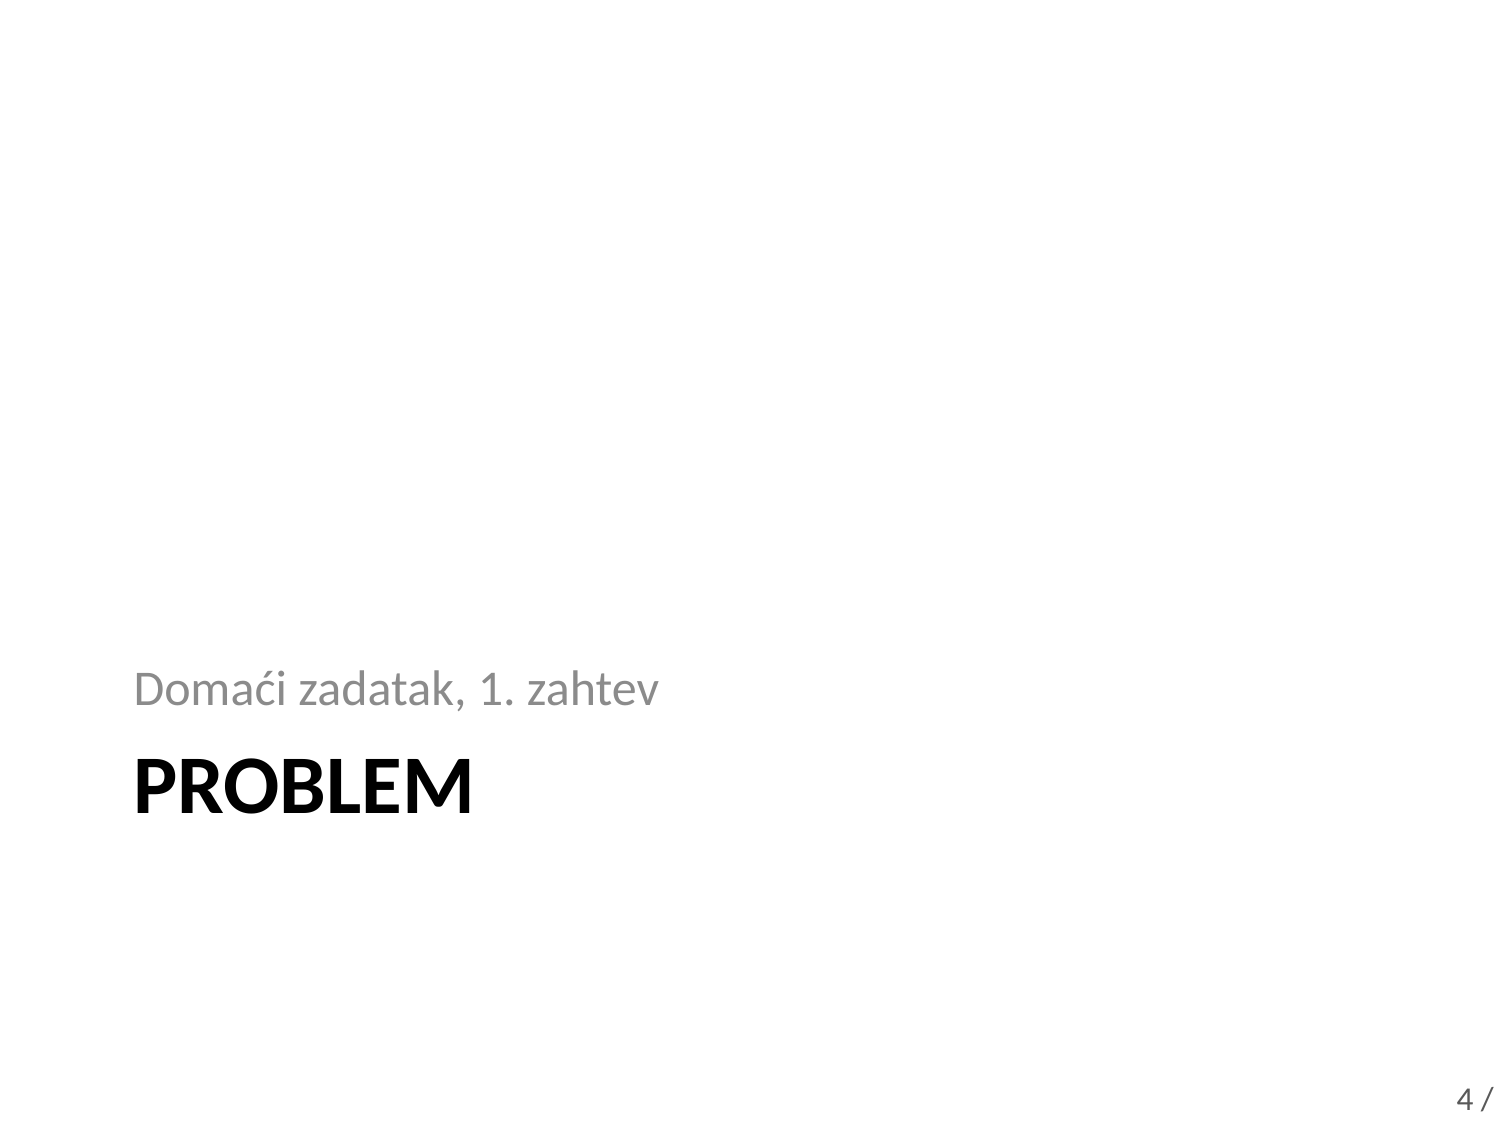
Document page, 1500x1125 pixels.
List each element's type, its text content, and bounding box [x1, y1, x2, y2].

title problem [118, 723, 1394, 947]
list Domaći zadatak, 1. zahtev [118, 476, 1394, 723]
